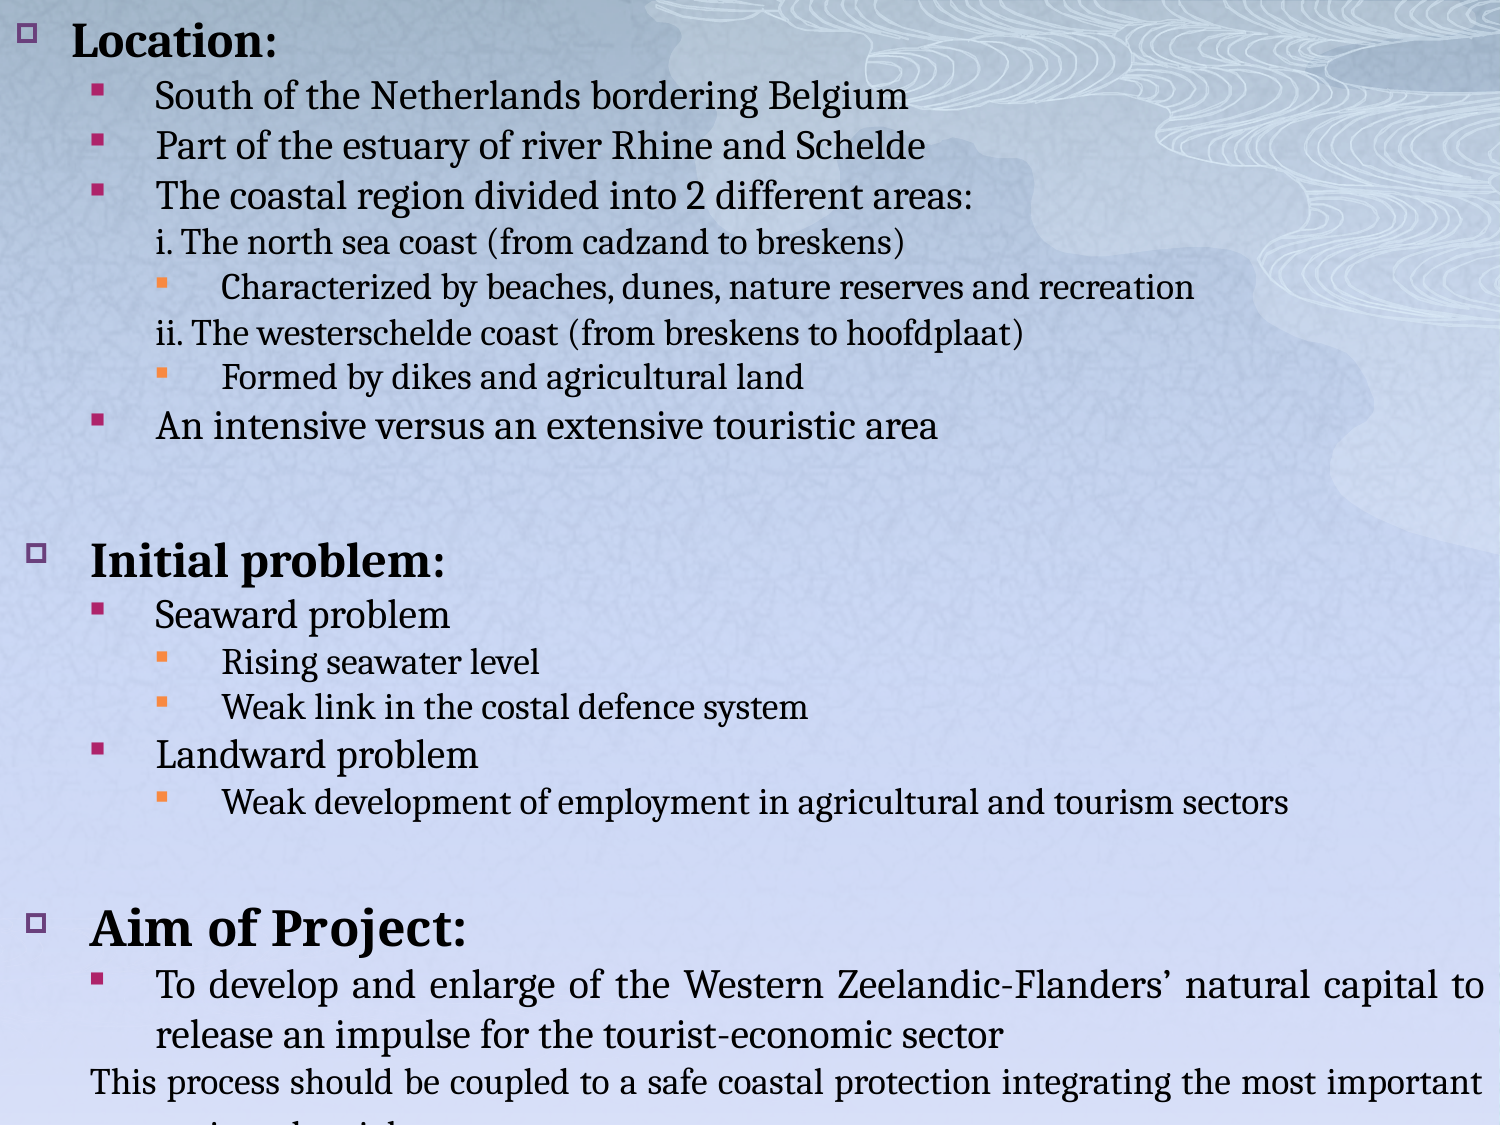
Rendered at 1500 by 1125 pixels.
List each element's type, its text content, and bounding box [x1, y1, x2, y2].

list Location: South of the Netherlands bordering Belgium Part of the estuary of river Rhine and Schelde The coastal region divided into 2 different areas: i. The north sea coast (from cadzand to breskens) Characterized by beaches, dunes, nature reserves and recreation ii. The westerschelde coast (from breskens to hoofdplaat) Formed by dikes and agricultural land An intensive versus an extensive touristic area Initial problem: Seaward problem Rising seawater level Weak link in the costal defence system Landward problem Weak development of employment in agricultural and tourism sectors Aim of Project: To develop and enlarge of the Western Zeelandic-Flanders’ natural capital to release an impulse for the tourist-economic sector This process should be coupled to a safe coastal protection integrating the most important economic and social concerns. [0, 0, 1500, 751]
